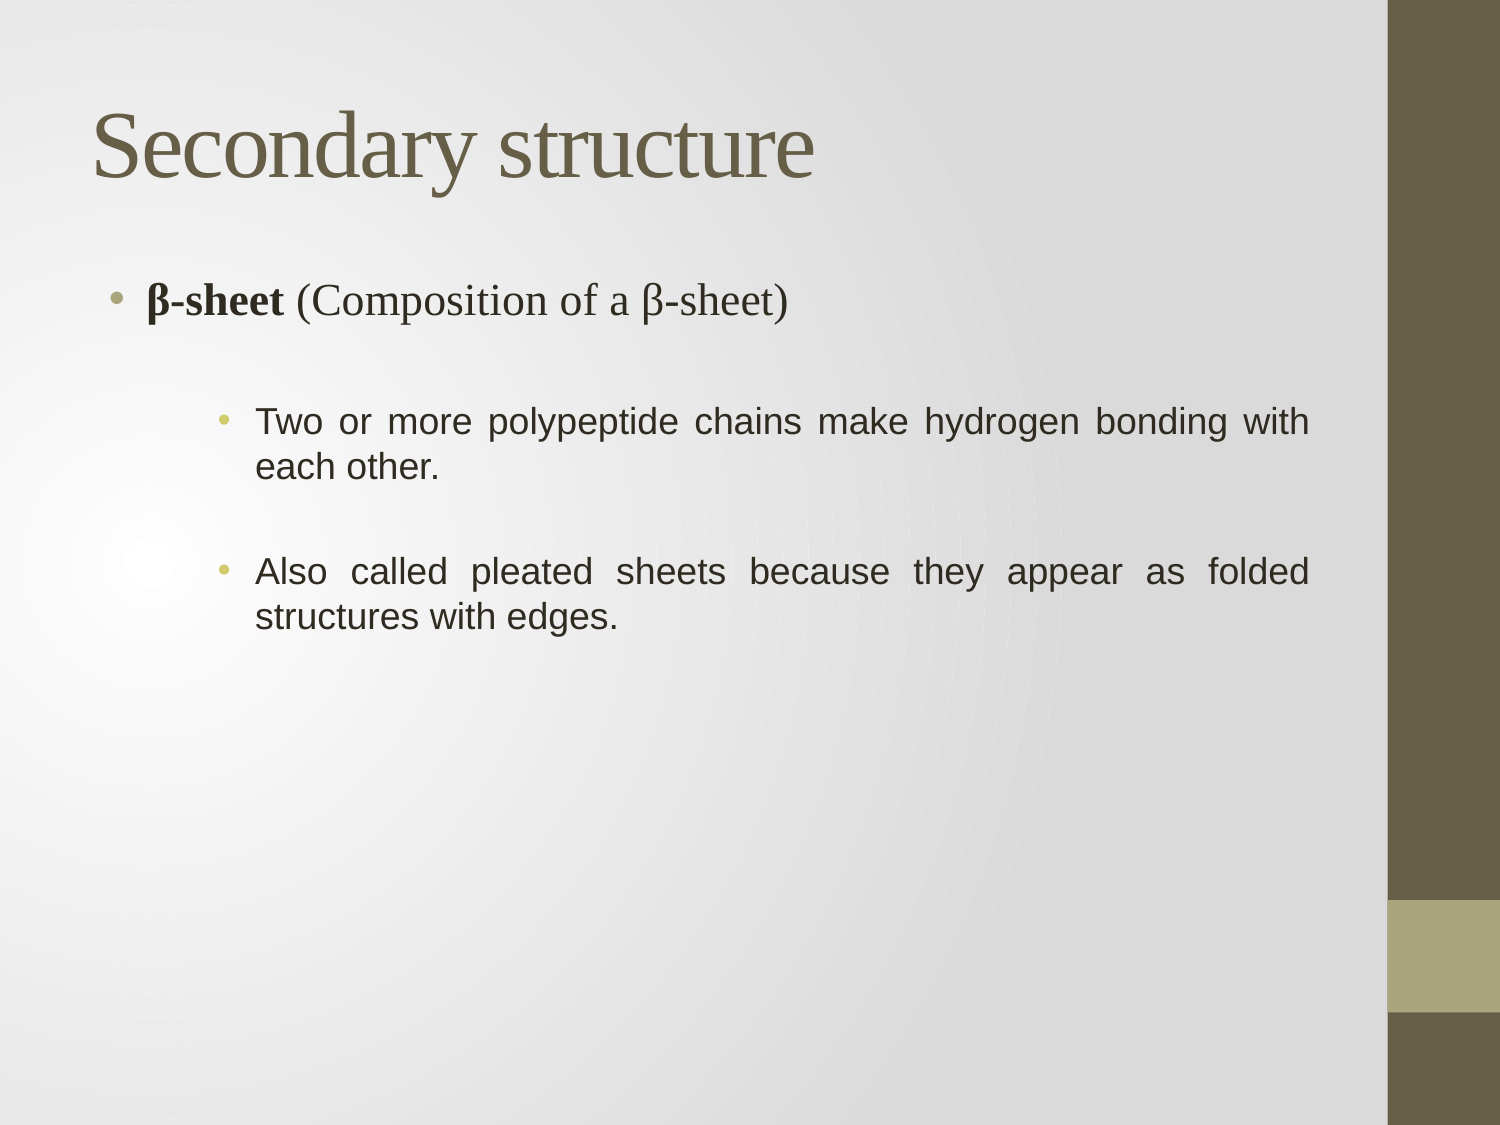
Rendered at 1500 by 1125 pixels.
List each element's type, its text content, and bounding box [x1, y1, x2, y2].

list β-sheet (Composition of a β-sheet) Two or more polypeptide chains make hydrogen bonding with each other. Also called pleated sheets because they appear as folded structures with edges. [75, 262, 1325, 1050]
title Secondary structure [75, 45, 1325, 233]
